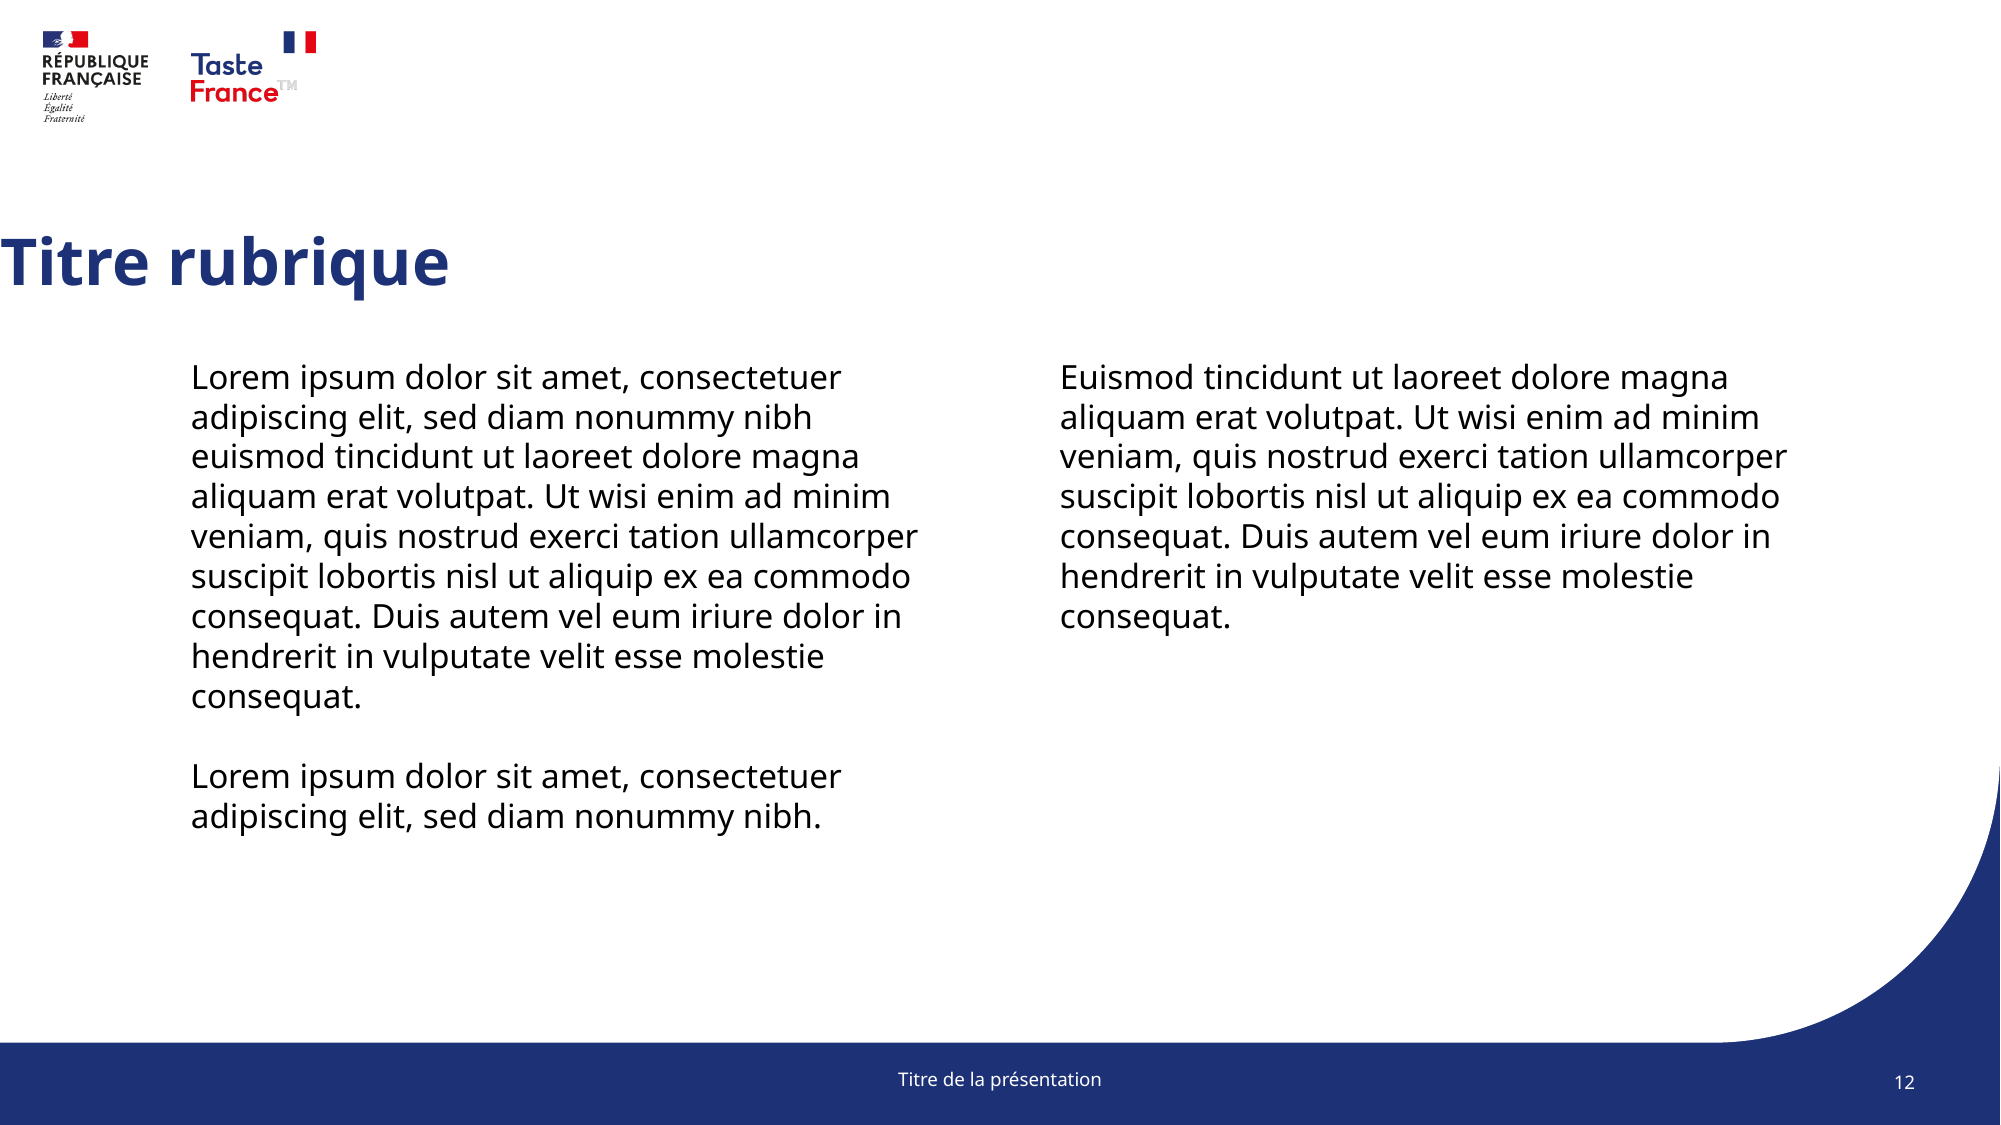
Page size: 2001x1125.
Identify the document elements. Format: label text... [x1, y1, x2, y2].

slide_number 12 [1809, 1042, 2000, 1125]
list Lorem ipsum dolor sit amet, consectetuer adipiscing elit, sed diam nonummy nibh euismod tincidunt ut laoreet dolore magna aliquam erat volutpat. Ut wisi enim ad minim veniam, quis nostrud exerci tation ullamcorper suscipit lobortis nisl ut aliquip ex ea commodo consequat. Duis autem vel eum iriure dolor in hendrerit in vulputate velit esse molestie consequat. Lorem ipsum dolor sit amet, consectetuer adipiscing elit, sed diam nonummy nibh. [190, 355, 940, 1018]
footer Titre de la présentation [190, 1042, 1809, 1125]
picture [191, 31, 316, 102]
list Euismod tincidunt ut laoreet dolore magna aliquam erat volutpat. Ut wisi enim ad minim veniam, quis nostrud exerci tation ullamcorper suscipit lobortis nisl ut aliquip ex ea commodo consequat. Duis autem vel eum iriure dolor in hendrerit in vulputate velit esse molestie consequat. [1060, 355, 1810, 1018]
picture [43, 31, 148, 122]
title Titre rubrique [0, 229, 1810, 301]
